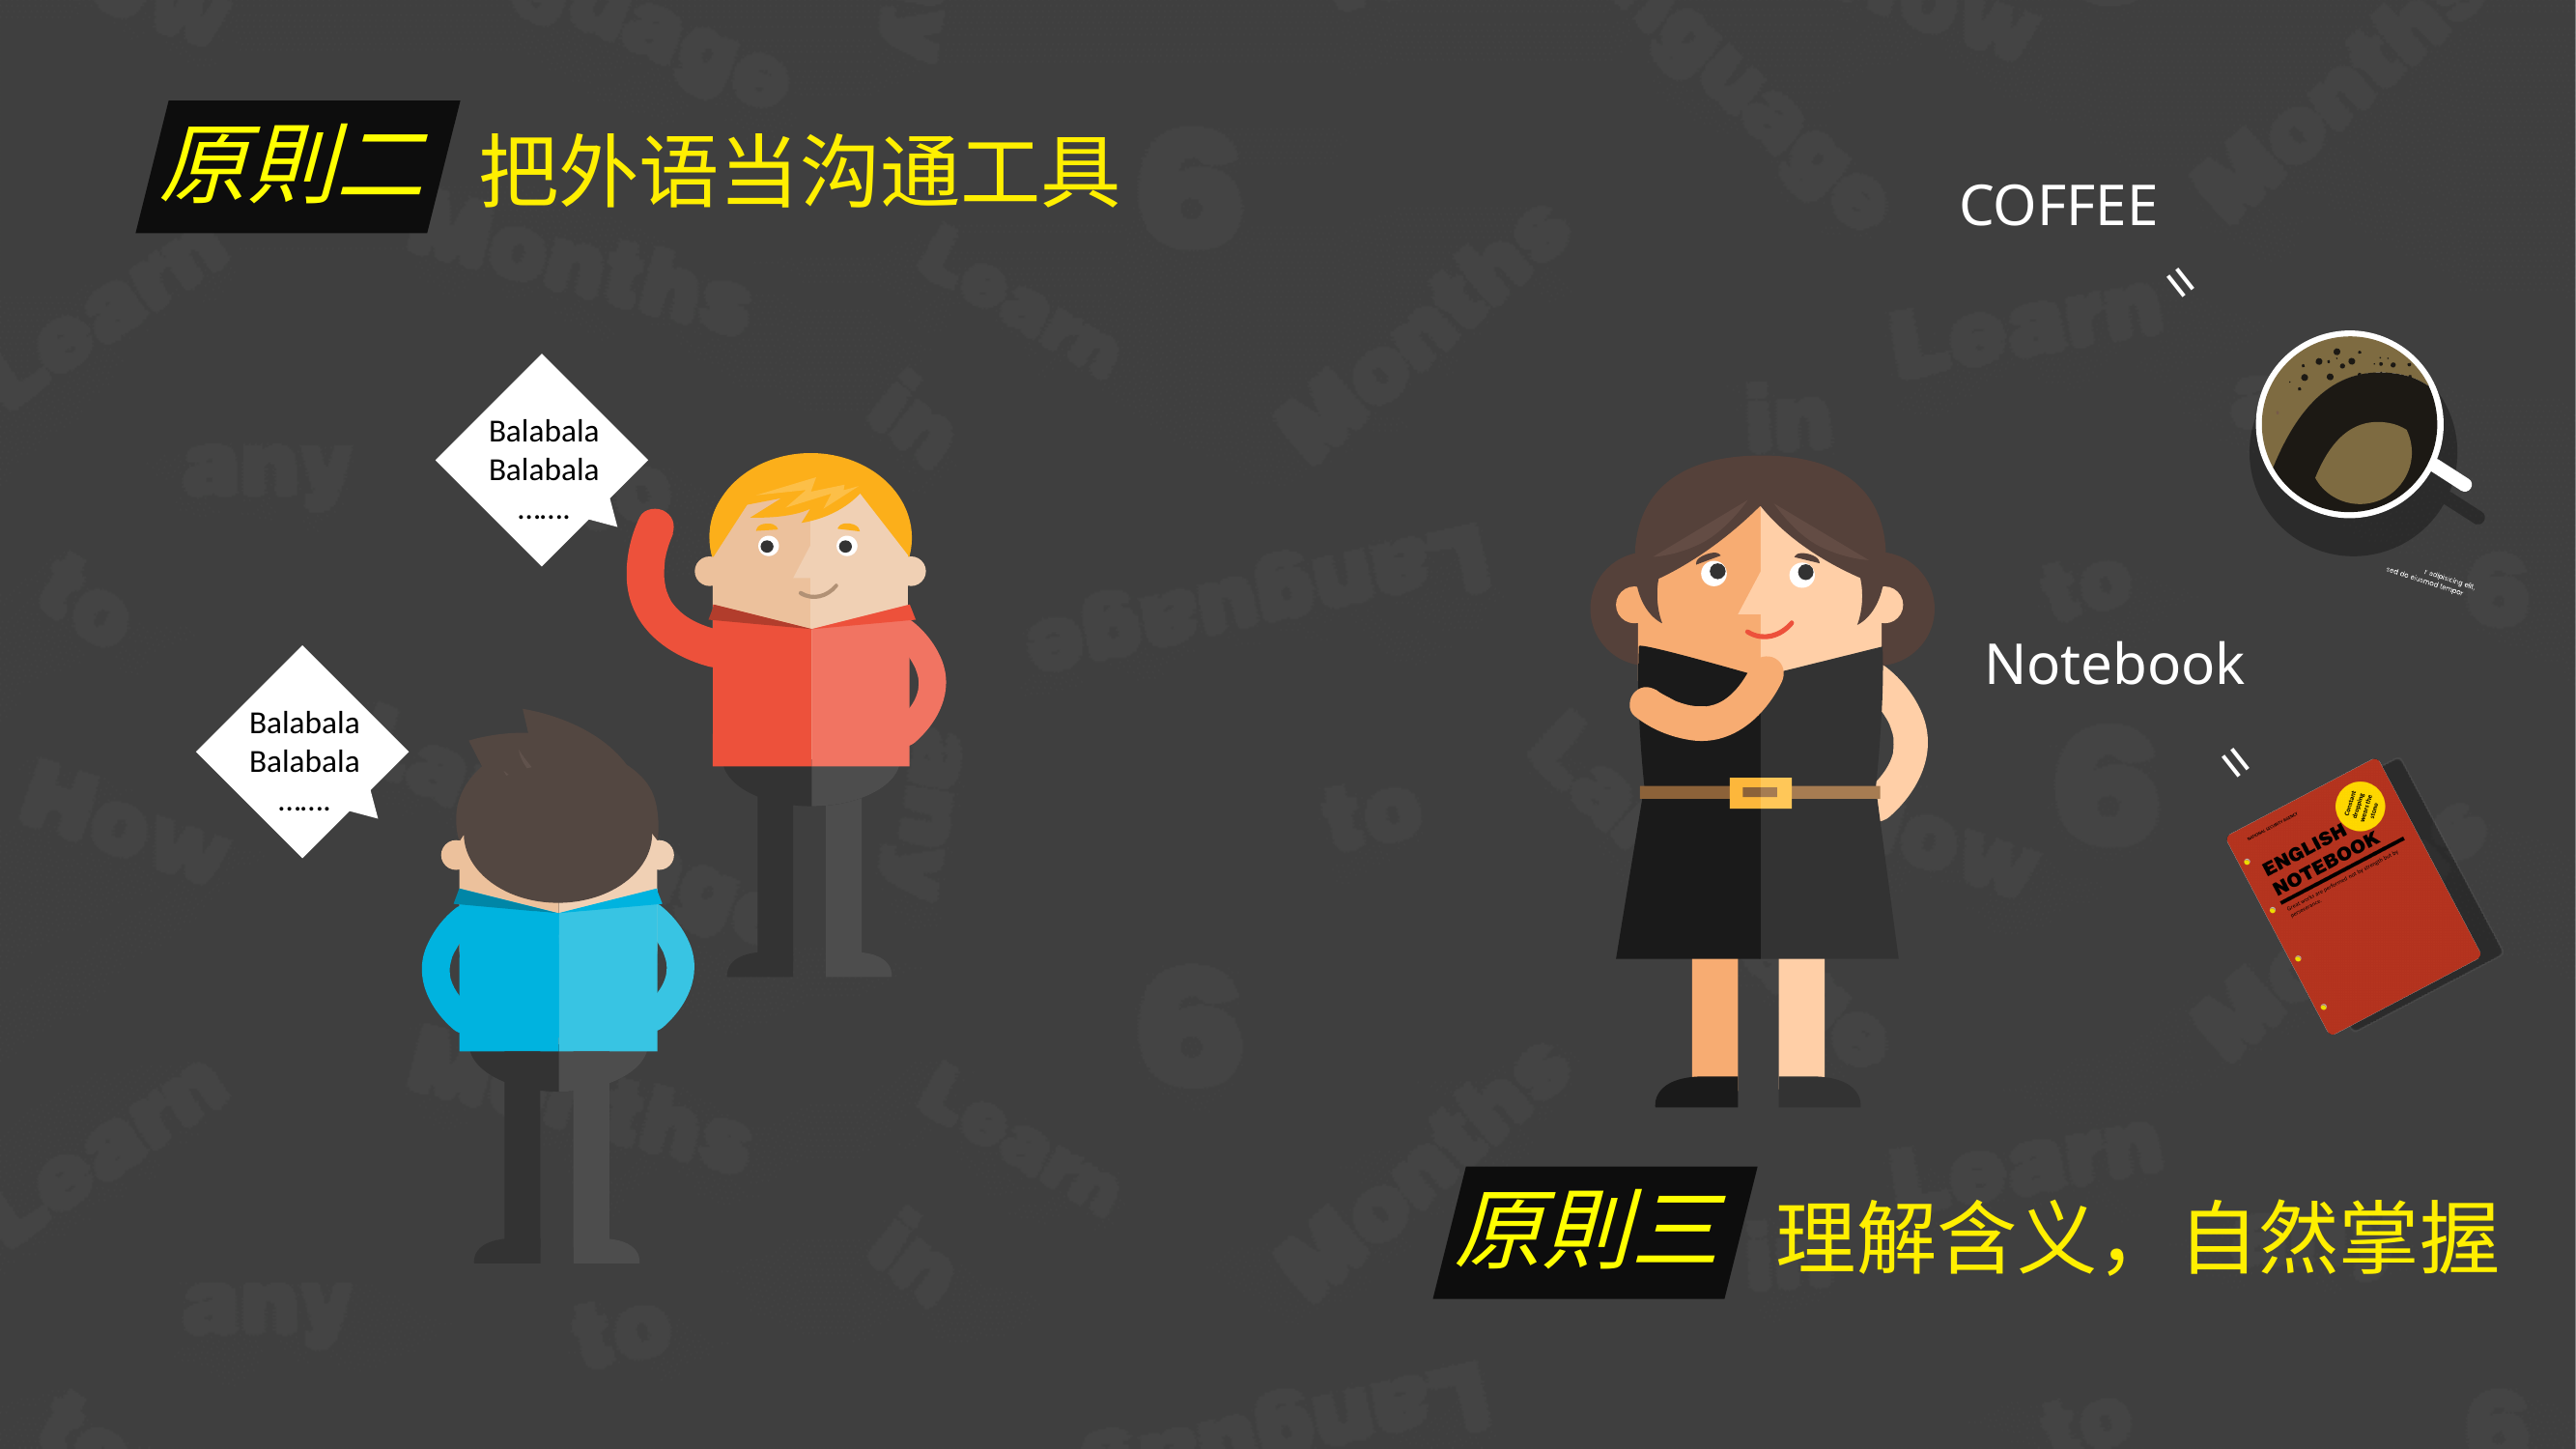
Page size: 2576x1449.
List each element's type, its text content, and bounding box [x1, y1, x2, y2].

text_box = [2132, 231, 2256, 358]
text_box Notebook [1969, 620, 2352, 703]
text_box = [2187, 712, 2308, 839]
text_box 把外语当沟通工具 [464, 113, 1137, 225]
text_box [135, 100, 461, 234]
text_box 理解含义，自然掌握 [1762, 1179, 2515, 1292]
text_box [225, 384, 954, 1264]
picture [0, 0, 2576, 1449]
text_box COFFEE [1944, 161, 2301, 244]
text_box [1590, 454, 1939, 1108]
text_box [2240, 329, 2514, 564]
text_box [1432, 1166, 1758, 1299]
